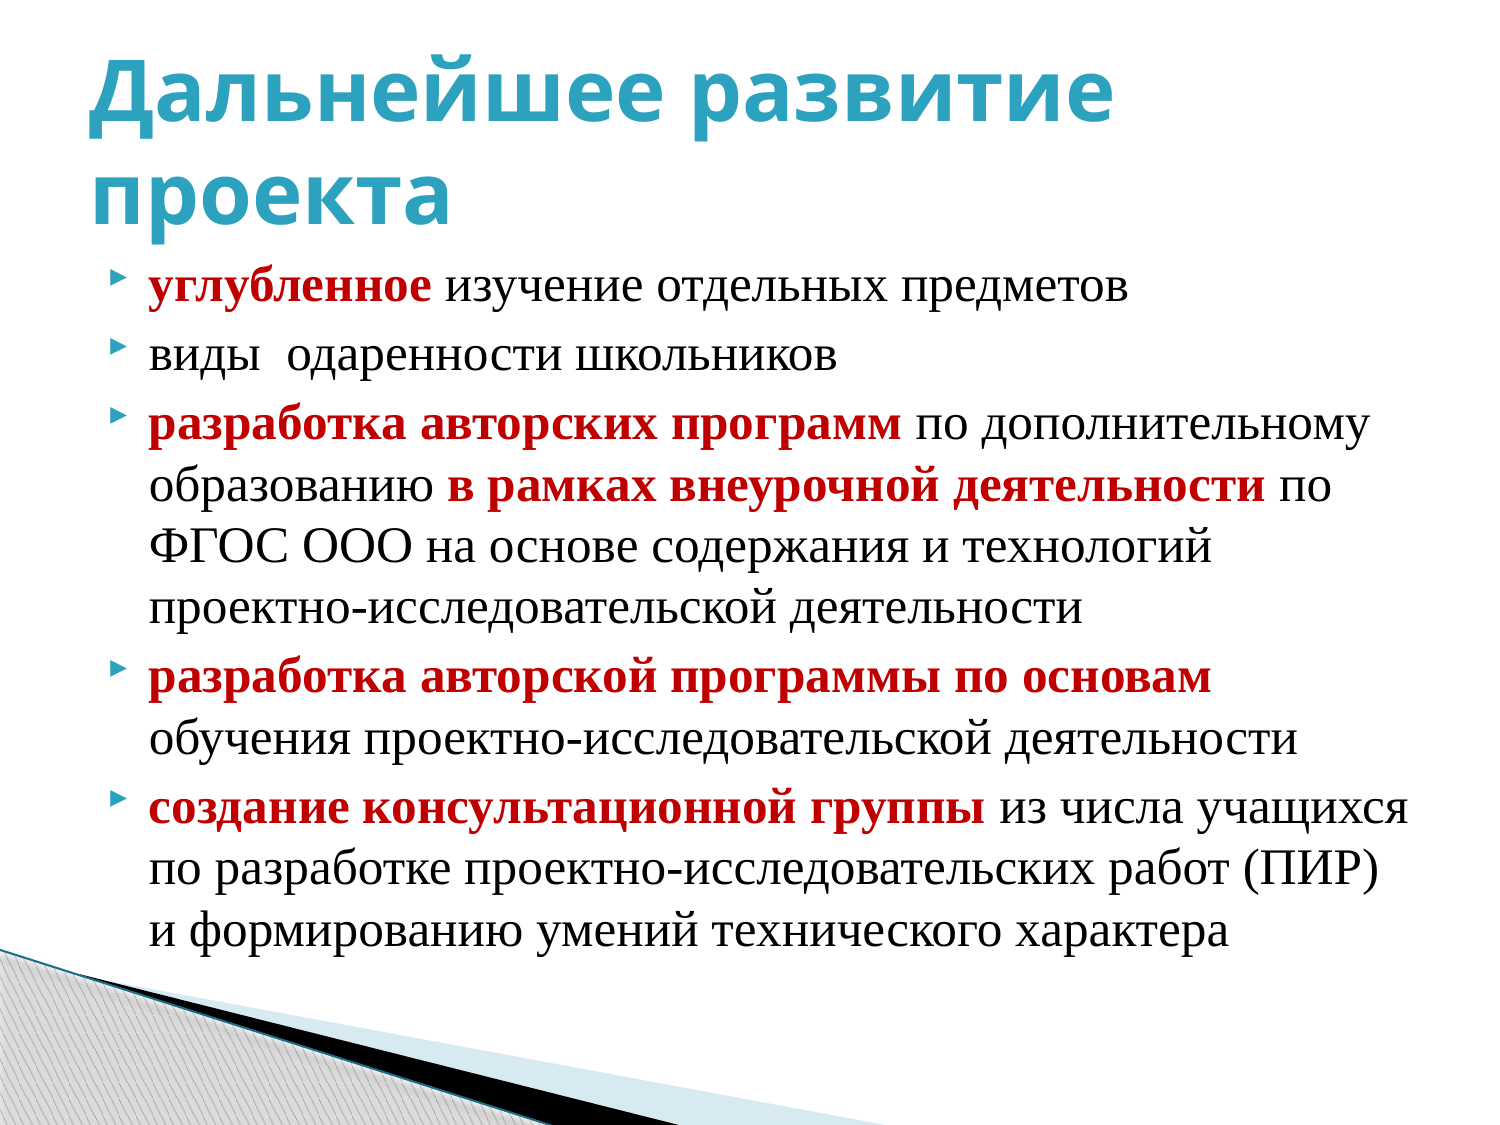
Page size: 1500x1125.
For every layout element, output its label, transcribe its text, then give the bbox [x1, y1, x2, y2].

list углубленное изучение отдельных предметов виды одаренности школьников разработка авторских программ по дополнительному образованию в рамках внеурочной деятельности по ФГОС ООО на основе содержания и технологий проектно-исследовательской деятельности разработка авторской программы по основам обучения проектно-исследовательской деятельности создание консультационной группы из числа учащихся по разработке проектно-исследовательских работ (ПИР) и формированию умений технического характера [75, 243, 1425, 986]
title Дальнейшее развитие проекта [75, 45, 1425, 233]
